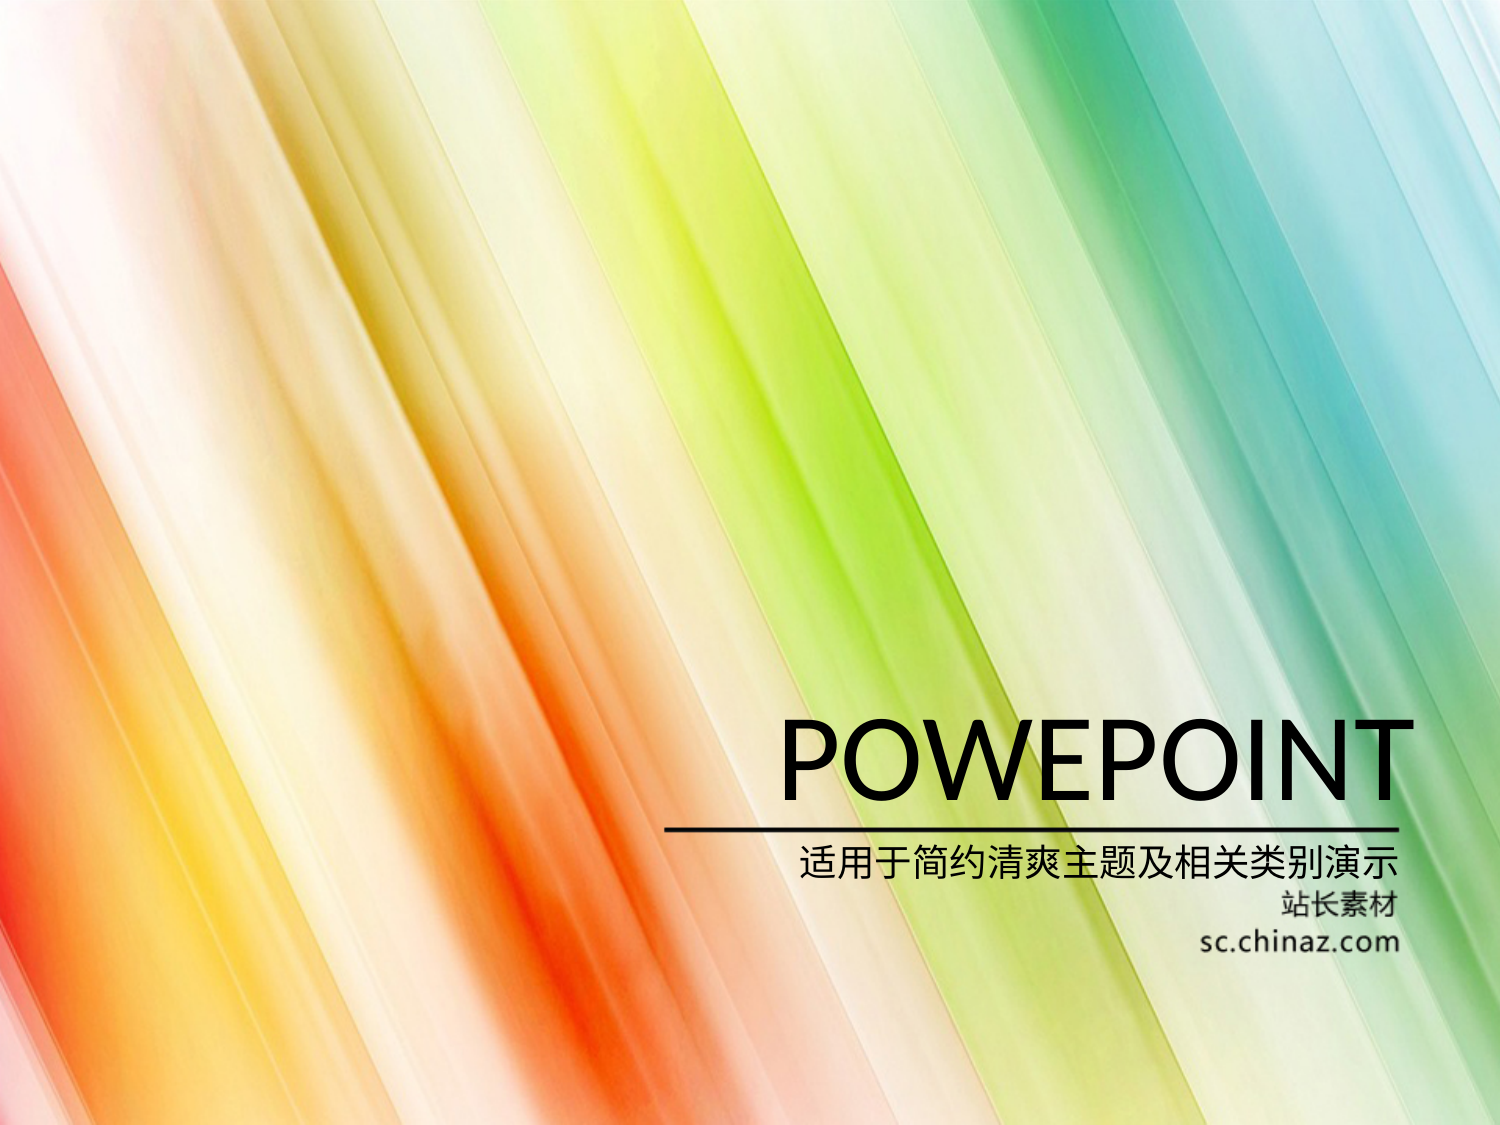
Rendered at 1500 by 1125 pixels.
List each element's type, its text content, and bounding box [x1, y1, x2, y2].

text_box 适用于简约清爽主题及相关类别演示 [785, 831, 1430, 892]
picture [0, 0, 1500, 1125]
text_box POWEPOINT [761, 667, 1500, 833]
